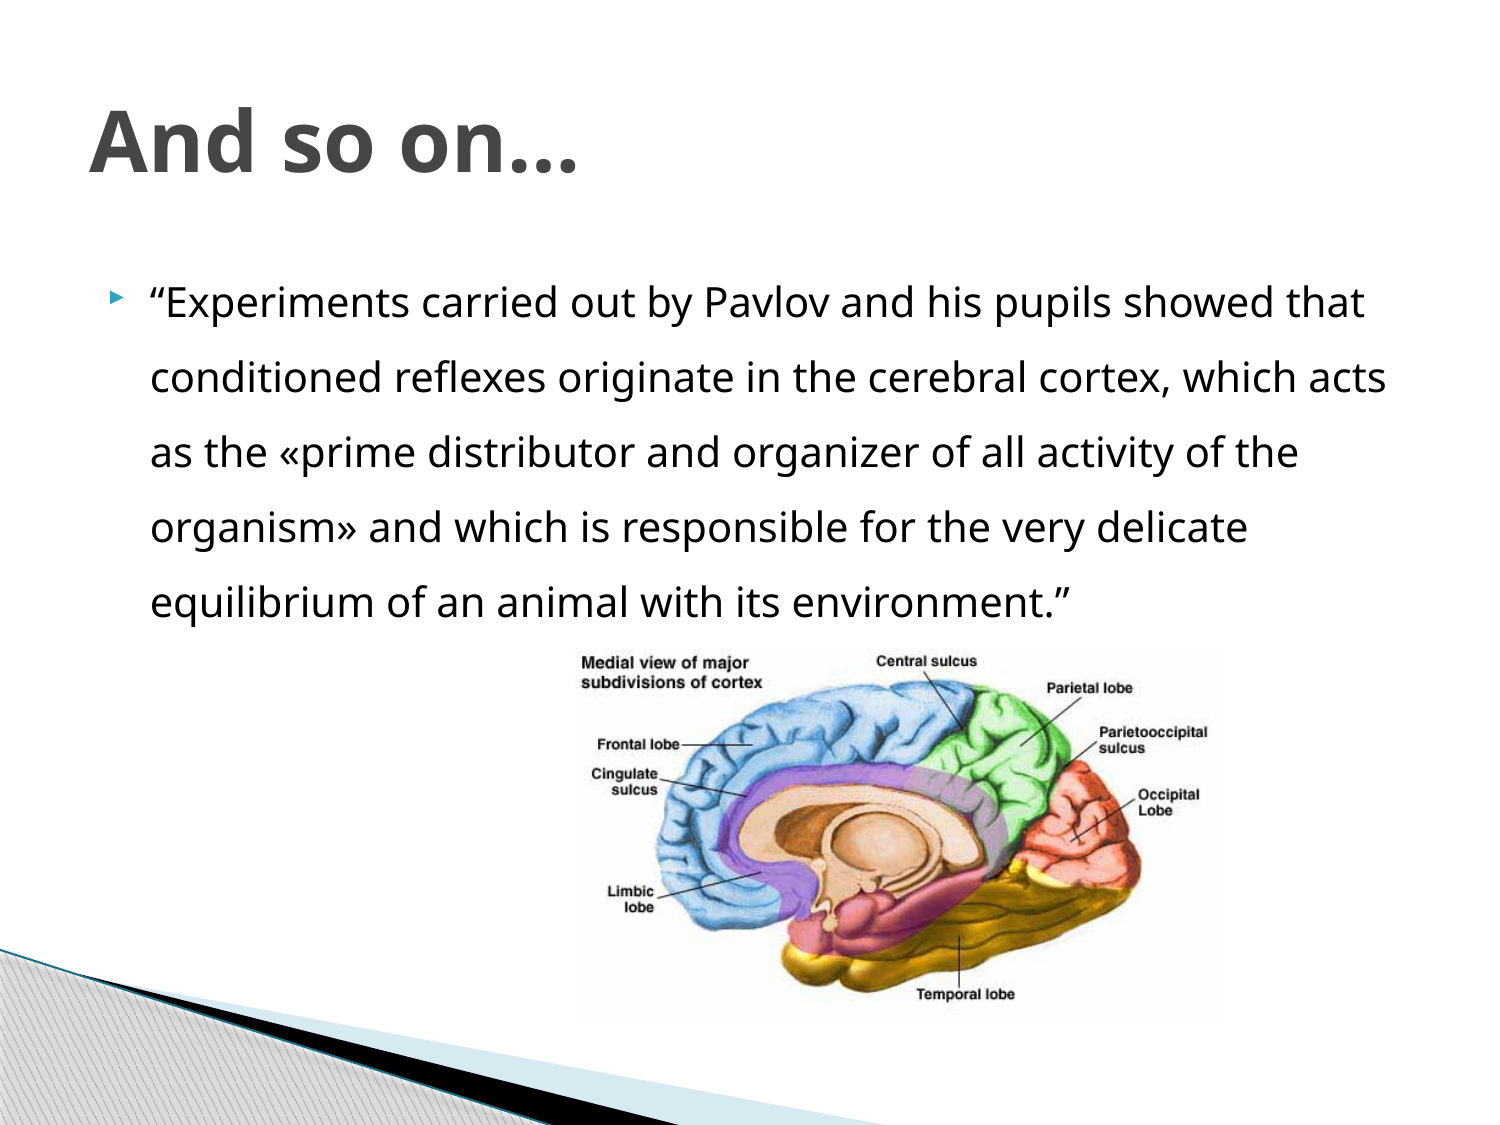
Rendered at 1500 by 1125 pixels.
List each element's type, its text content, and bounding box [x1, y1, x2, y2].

picture [574, 649, 1221, 1026]
title And so on… [75, 45, 1425, 233]
list “Experiments carried out by Pavlov and his pupils showed that conditioned reflexes originate in the cerebral cortex, which acts as the «prime distributor and organizer of all activity of the organism» and which is responsible for the very delicate equilibrium of an animal with its environment.” [75, 243, 1425, 675]
